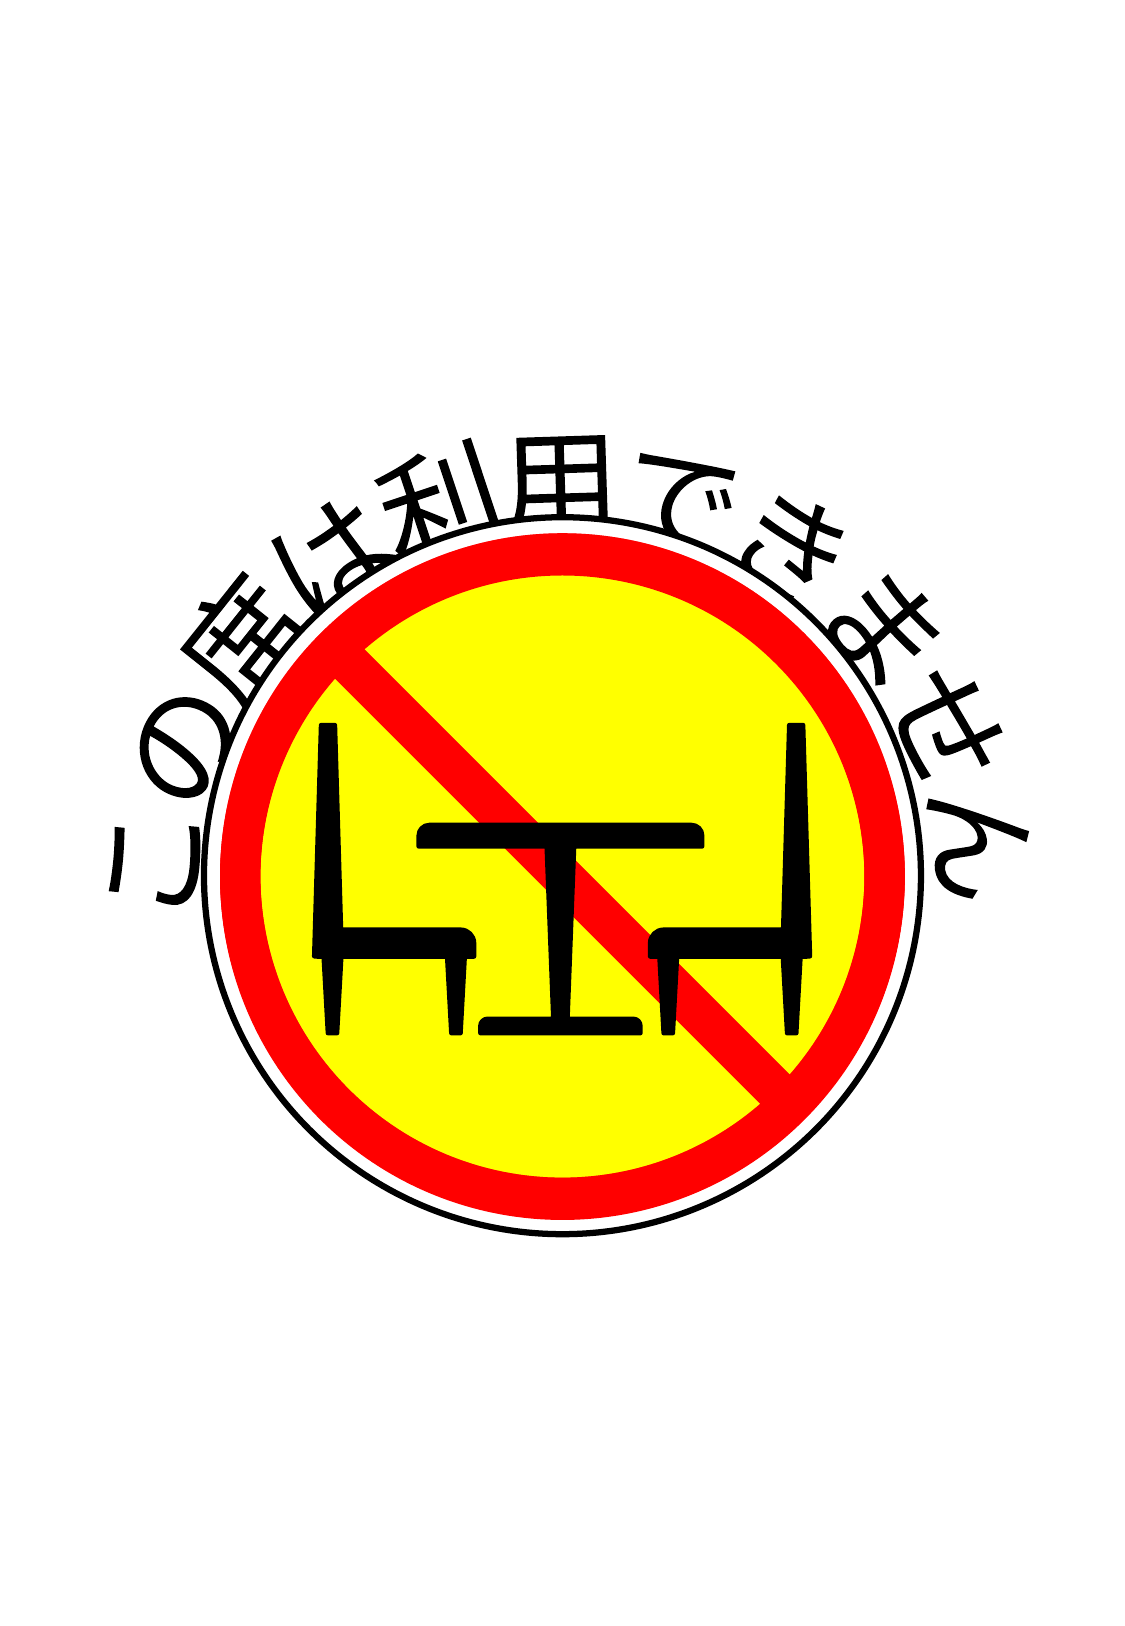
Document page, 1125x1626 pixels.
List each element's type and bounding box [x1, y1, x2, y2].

text_box [203, 516, 922, 1235]
